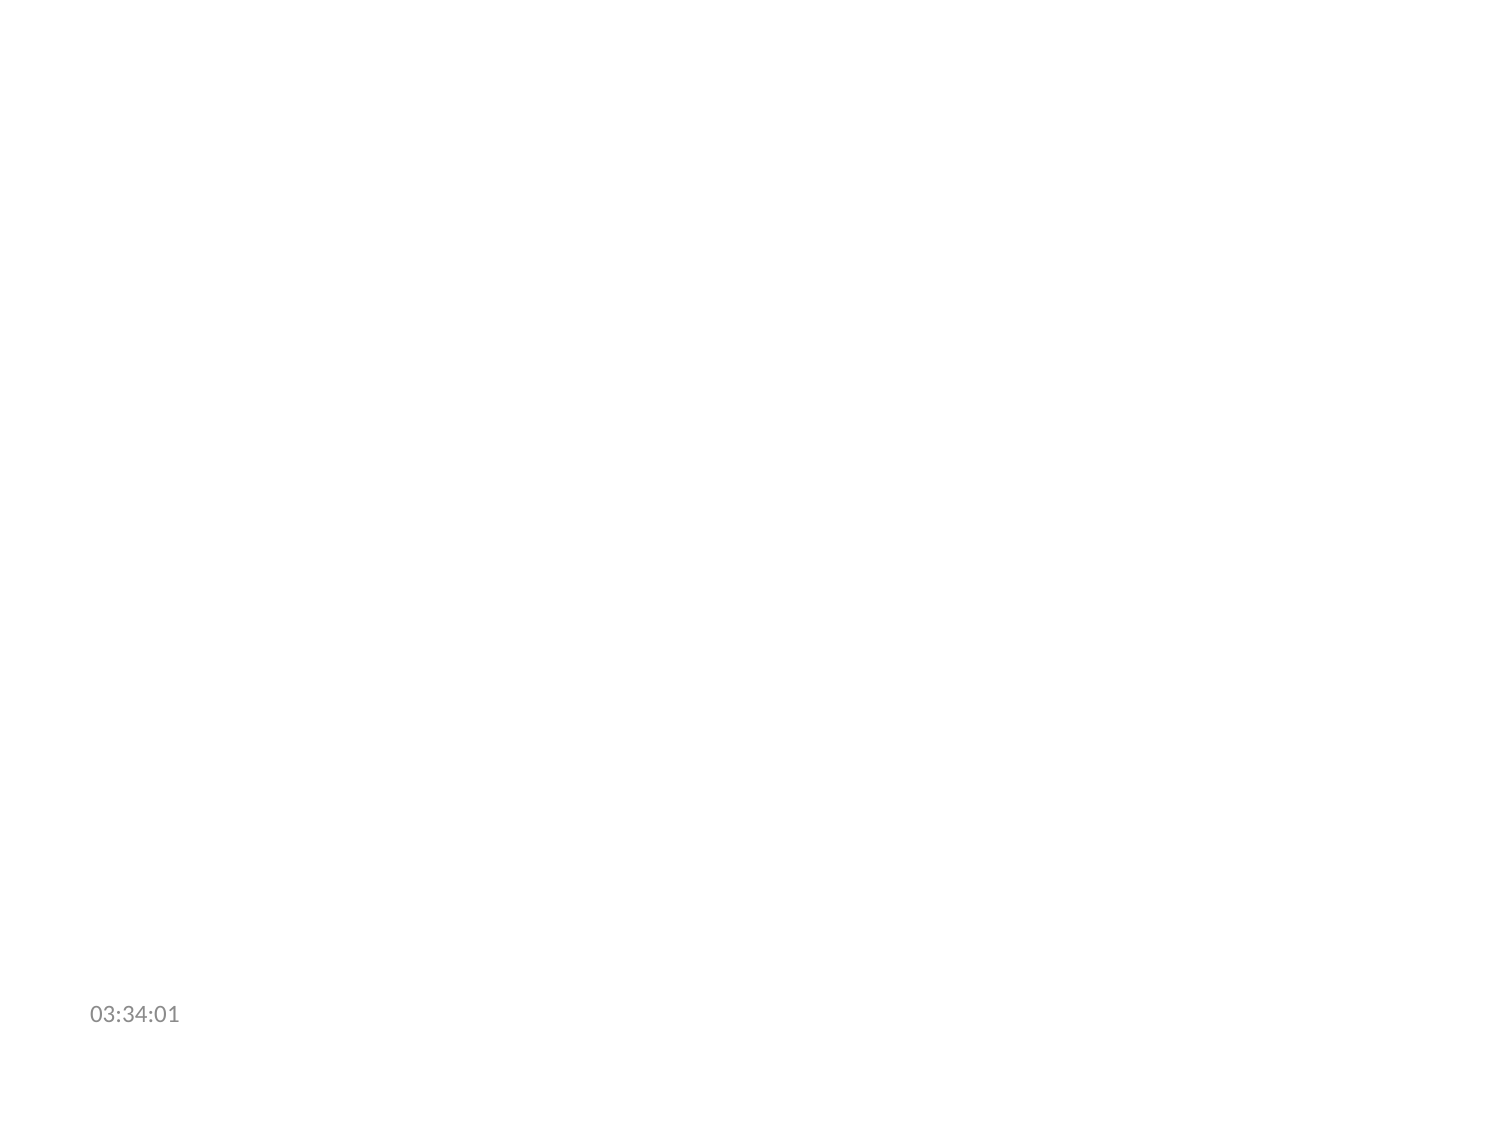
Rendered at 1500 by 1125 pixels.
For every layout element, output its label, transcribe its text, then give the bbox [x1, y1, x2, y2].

text_box 15:35:09 [75, 982, 425, 1043]
